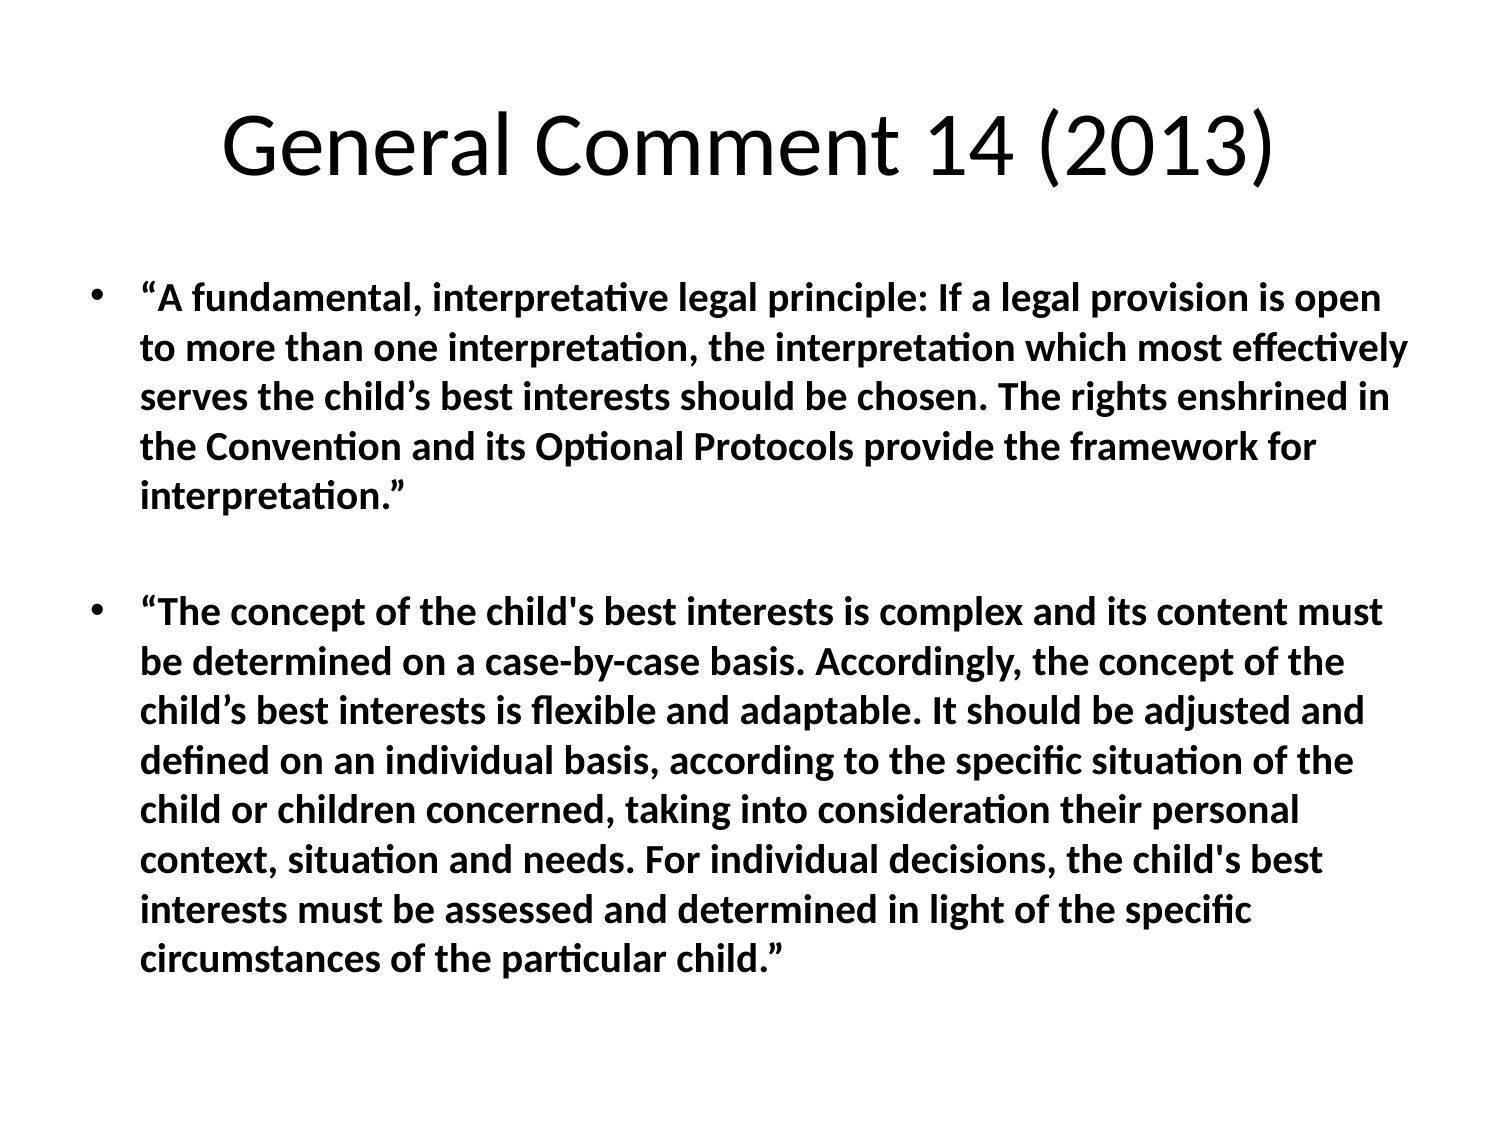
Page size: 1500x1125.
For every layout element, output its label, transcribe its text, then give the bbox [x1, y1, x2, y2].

title General Comment 14 (2013) [75, 45, 1425, 233]
list “A fundamental, interpretative legal principle: If a legal provision is open to more than one interpretation, the interpretation which most effectively serves the child’s best interests should be chosen. The rights enshrined in the Convention and its Optional Protocols provide the framework for interpretation.” “The concept of the child's best interests is complex and its content must be determined on a case-by-case basis. Accordingly, the concept of the child’s best interests is flexible and adaptable. It should be adjusted and defined on an individual basis, according to the specific situation of the child or children concerned, taking into consideration their personal context, situation and needs. For individual decisions, the child's best interests must be assessed and determined in light of the specific circumstances of the particular child.” [75, 262, 1425, 1005]
